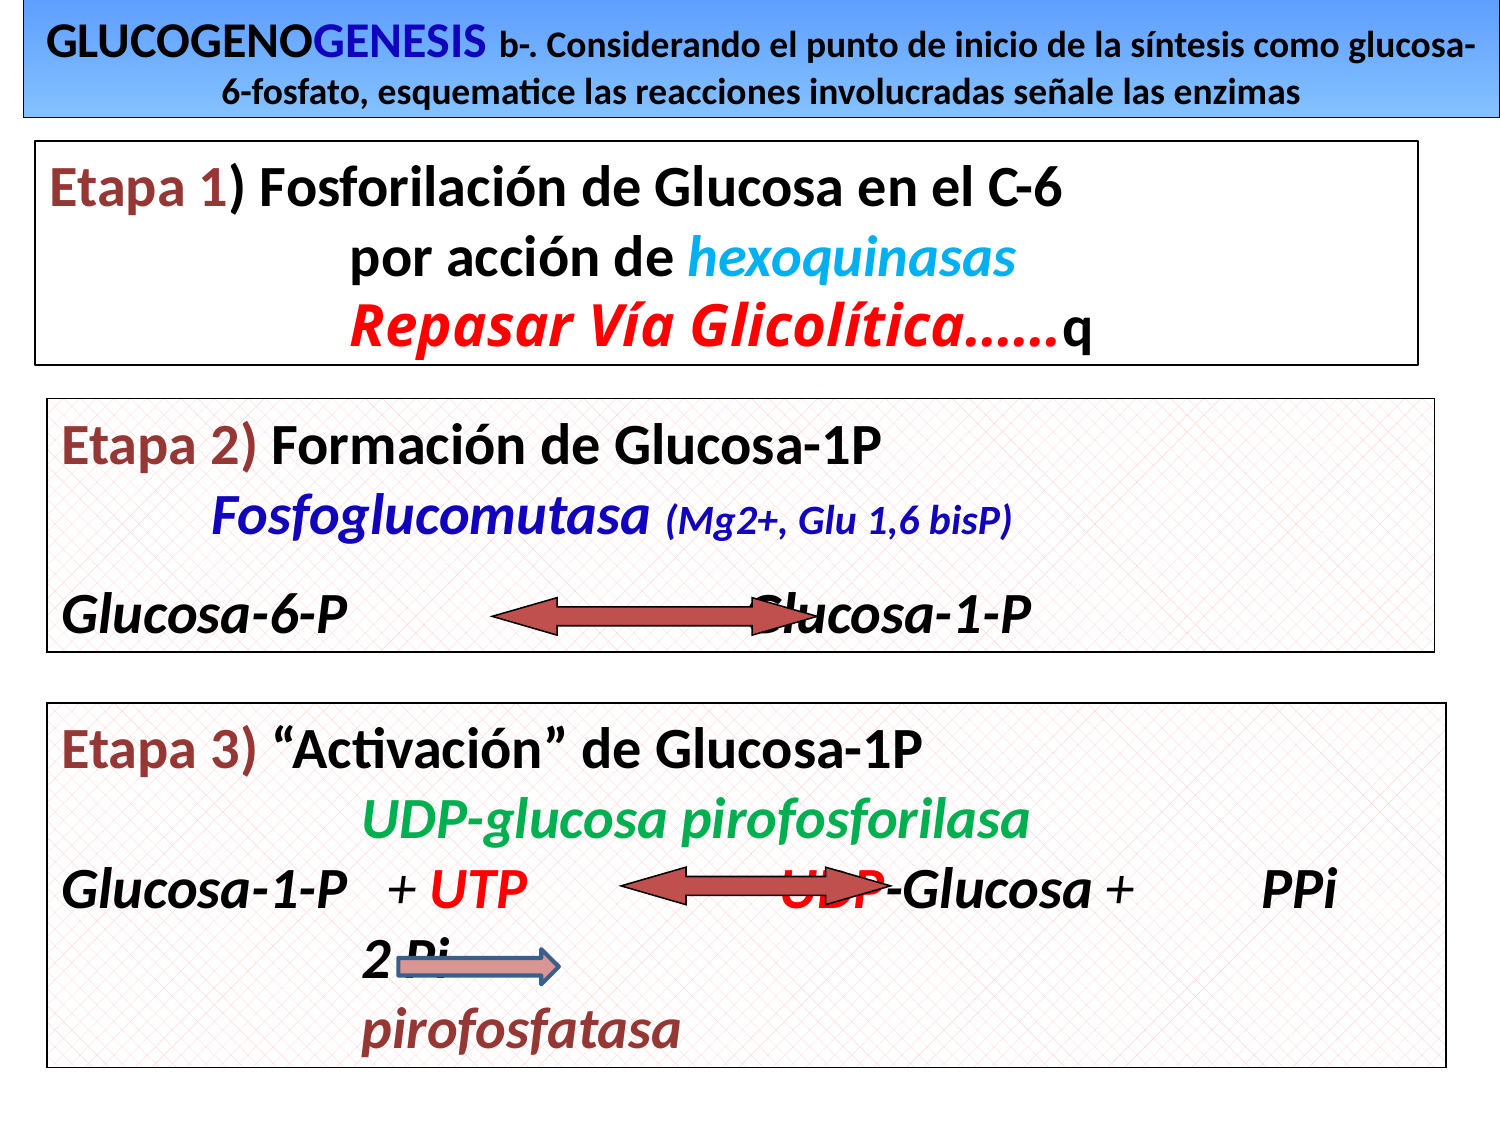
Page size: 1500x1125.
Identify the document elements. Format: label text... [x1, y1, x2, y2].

text_box [396, 947, 561, 987]
text_box Etapa 2) Formación de Glucosa-1P Fosfoglucomutasa (Mg2+, Glu 1,6 bisP) Glucosa-6-P Glucosa-1-P [46, 398, 1435, 653]
text_box [621, 867, 891, 905]
text_box GLUCOGENOGENESIS b-. Considerando el punto de inicio de la síntesis como glucosa-6-fosfato, esquematice las reacciones involucradas señale las enzimas [23, 0, 1500, 118]
text_box Etapa 1) Fosforilación de Glucosa en el C-6 por acción de hexoquinasas Repasar Vía Glicolítica……q [35, 140, 1418, 366]
text_box [492, 597, 818, 636]
text_box Etapa 3) “Activación” de Glucosa-1P UDP-glucosa pirofosforilasa Glucosa-1-P + UTP UDP-Glucosa + PPi 2 Pi pirofosfatasa [46, 703, 1447, 1068]
